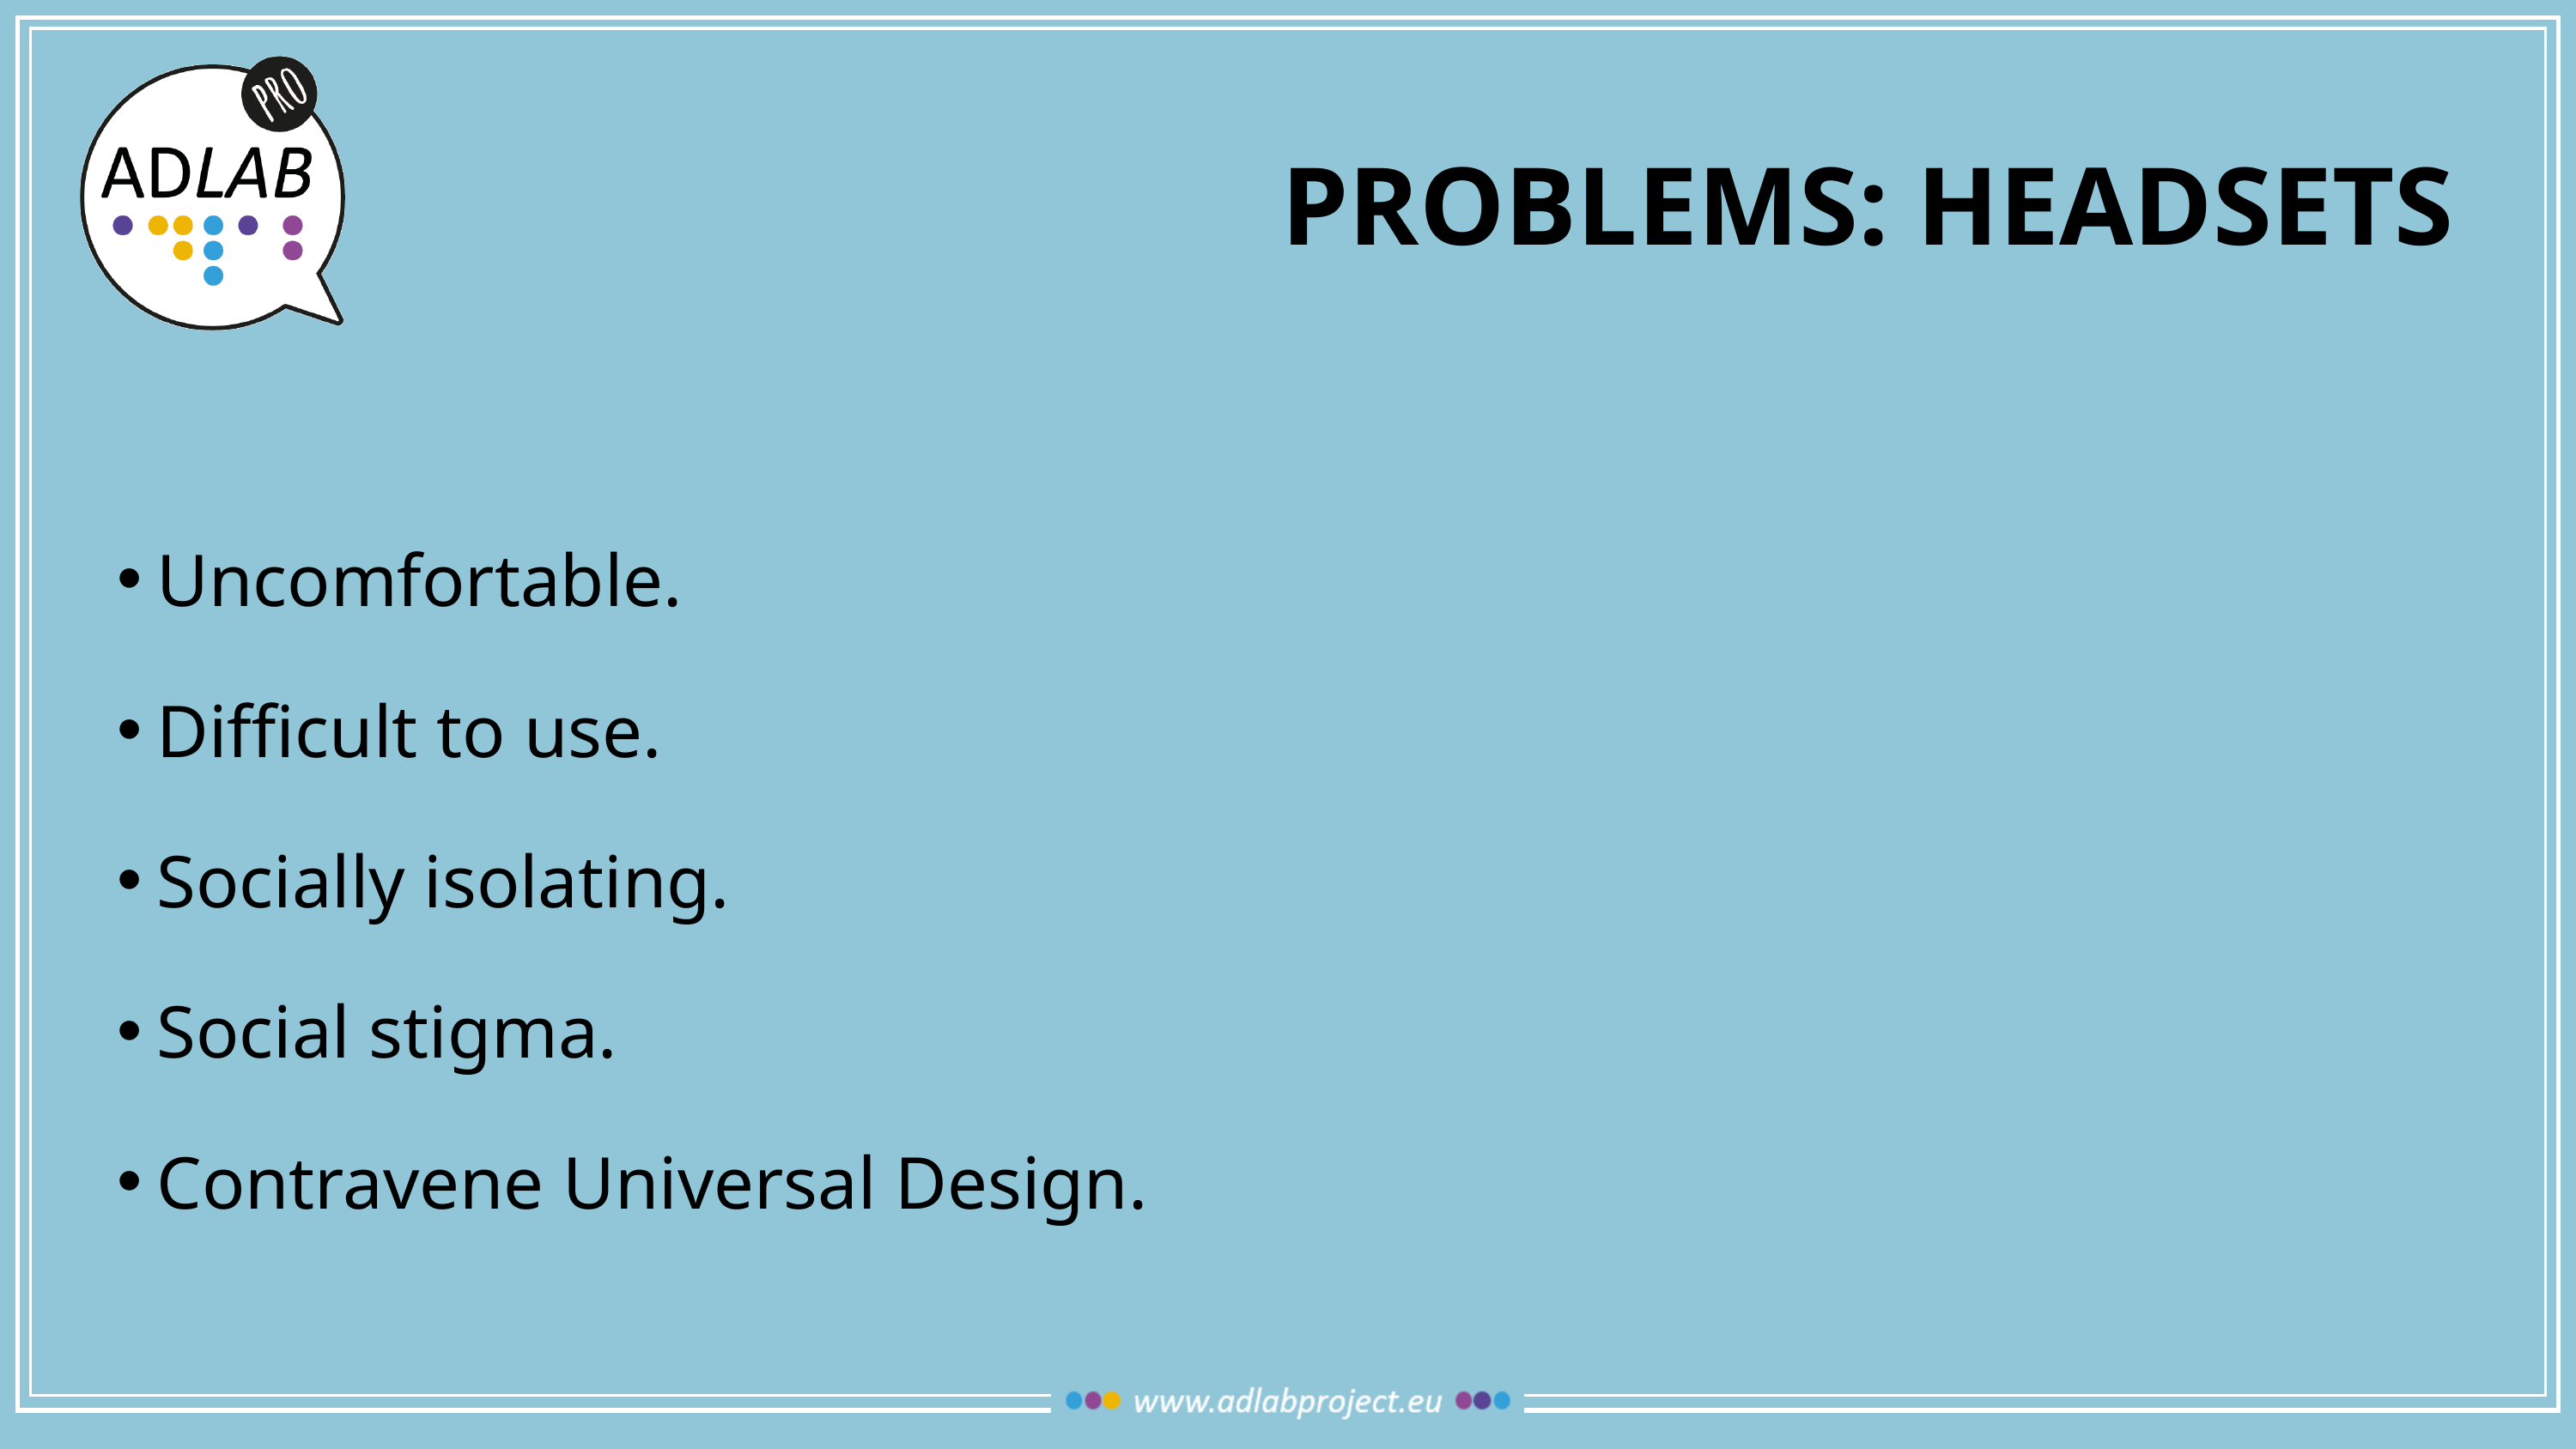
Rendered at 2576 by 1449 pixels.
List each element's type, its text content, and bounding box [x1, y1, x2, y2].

picture [72, 49, 353, 330]
list Uncomfortable. Difficult to use. Socially isolating. Social stigma. Contravene Universal Design. [105, 485, 2531, 1167]
title Problems: headsets [384, 70, 2467, 351]
picture [1051, 1378, 1524, 1429]
